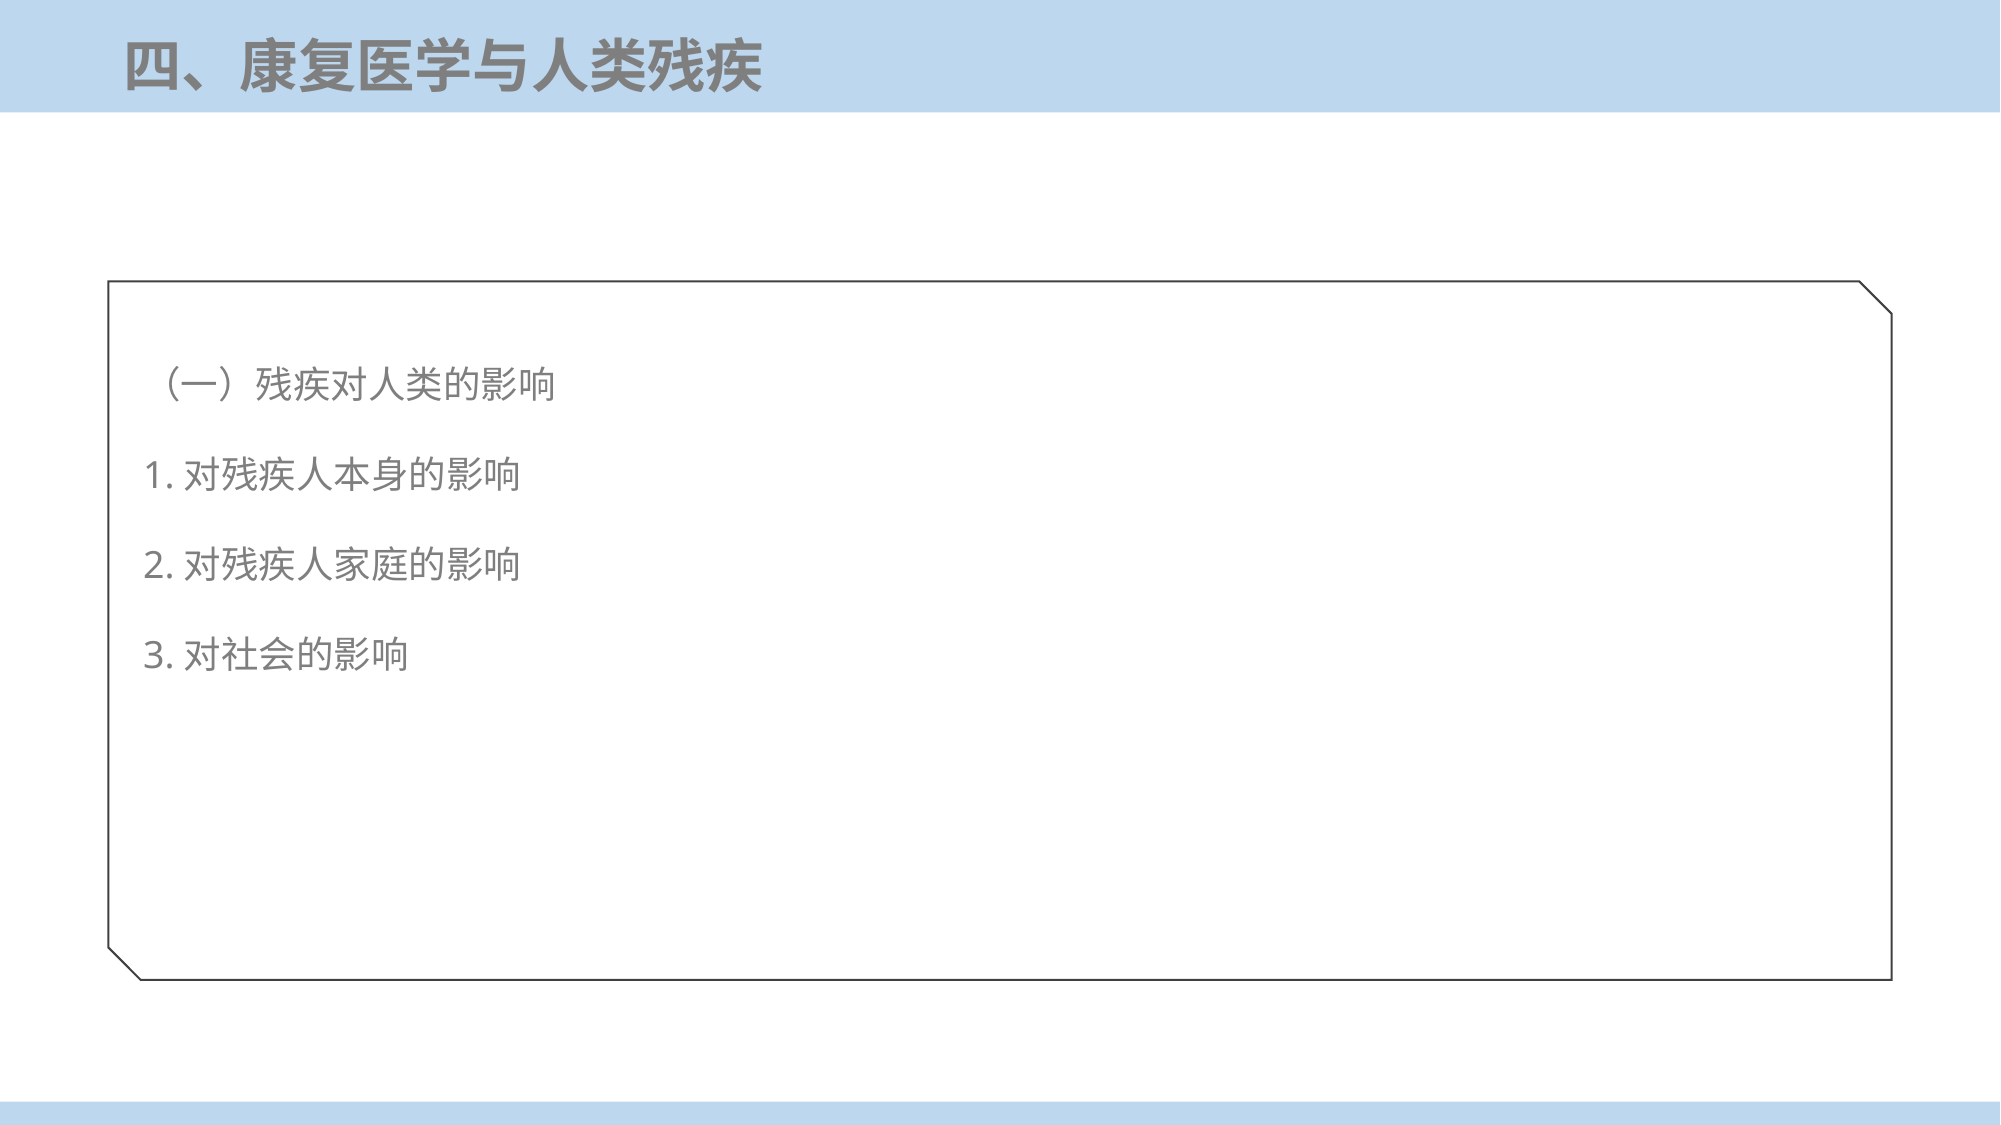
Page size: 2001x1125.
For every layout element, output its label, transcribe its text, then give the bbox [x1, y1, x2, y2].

text_box （一）残疾对人类的影响 1.对残疾人本身的影响 2.对残疾人家庭的影响 3.对社会的影响 [128, 308, 1129, 729]
text_box [107, 280, 1893, 981]
text_box 四、康复医学与人类残疾 [108, 21, 1105, 176]
text_box [128, 600, 1833, 736]
